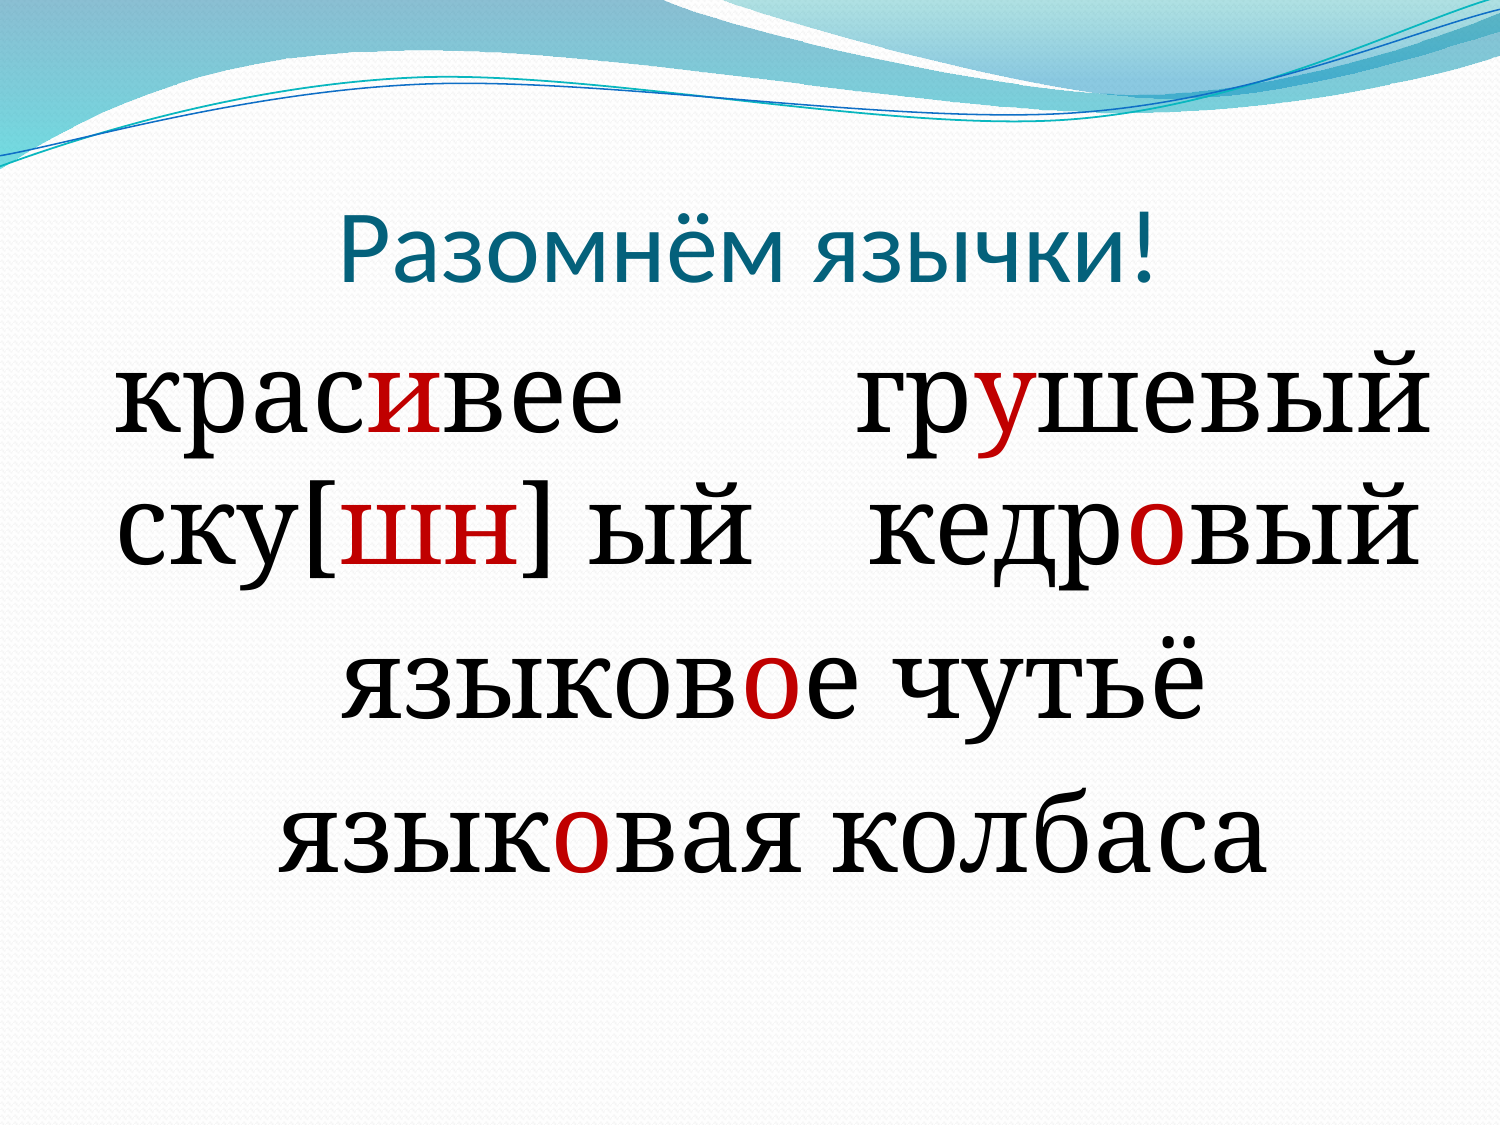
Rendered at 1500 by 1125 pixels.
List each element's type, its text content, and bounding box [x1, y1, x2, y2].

list красивее грушевый ску[шн] ый кедровый языковое чутьё языковая колбаса [100, 314, 1451, 1035]
title Разомнём язычки! [75, 115, 1425, 303]
